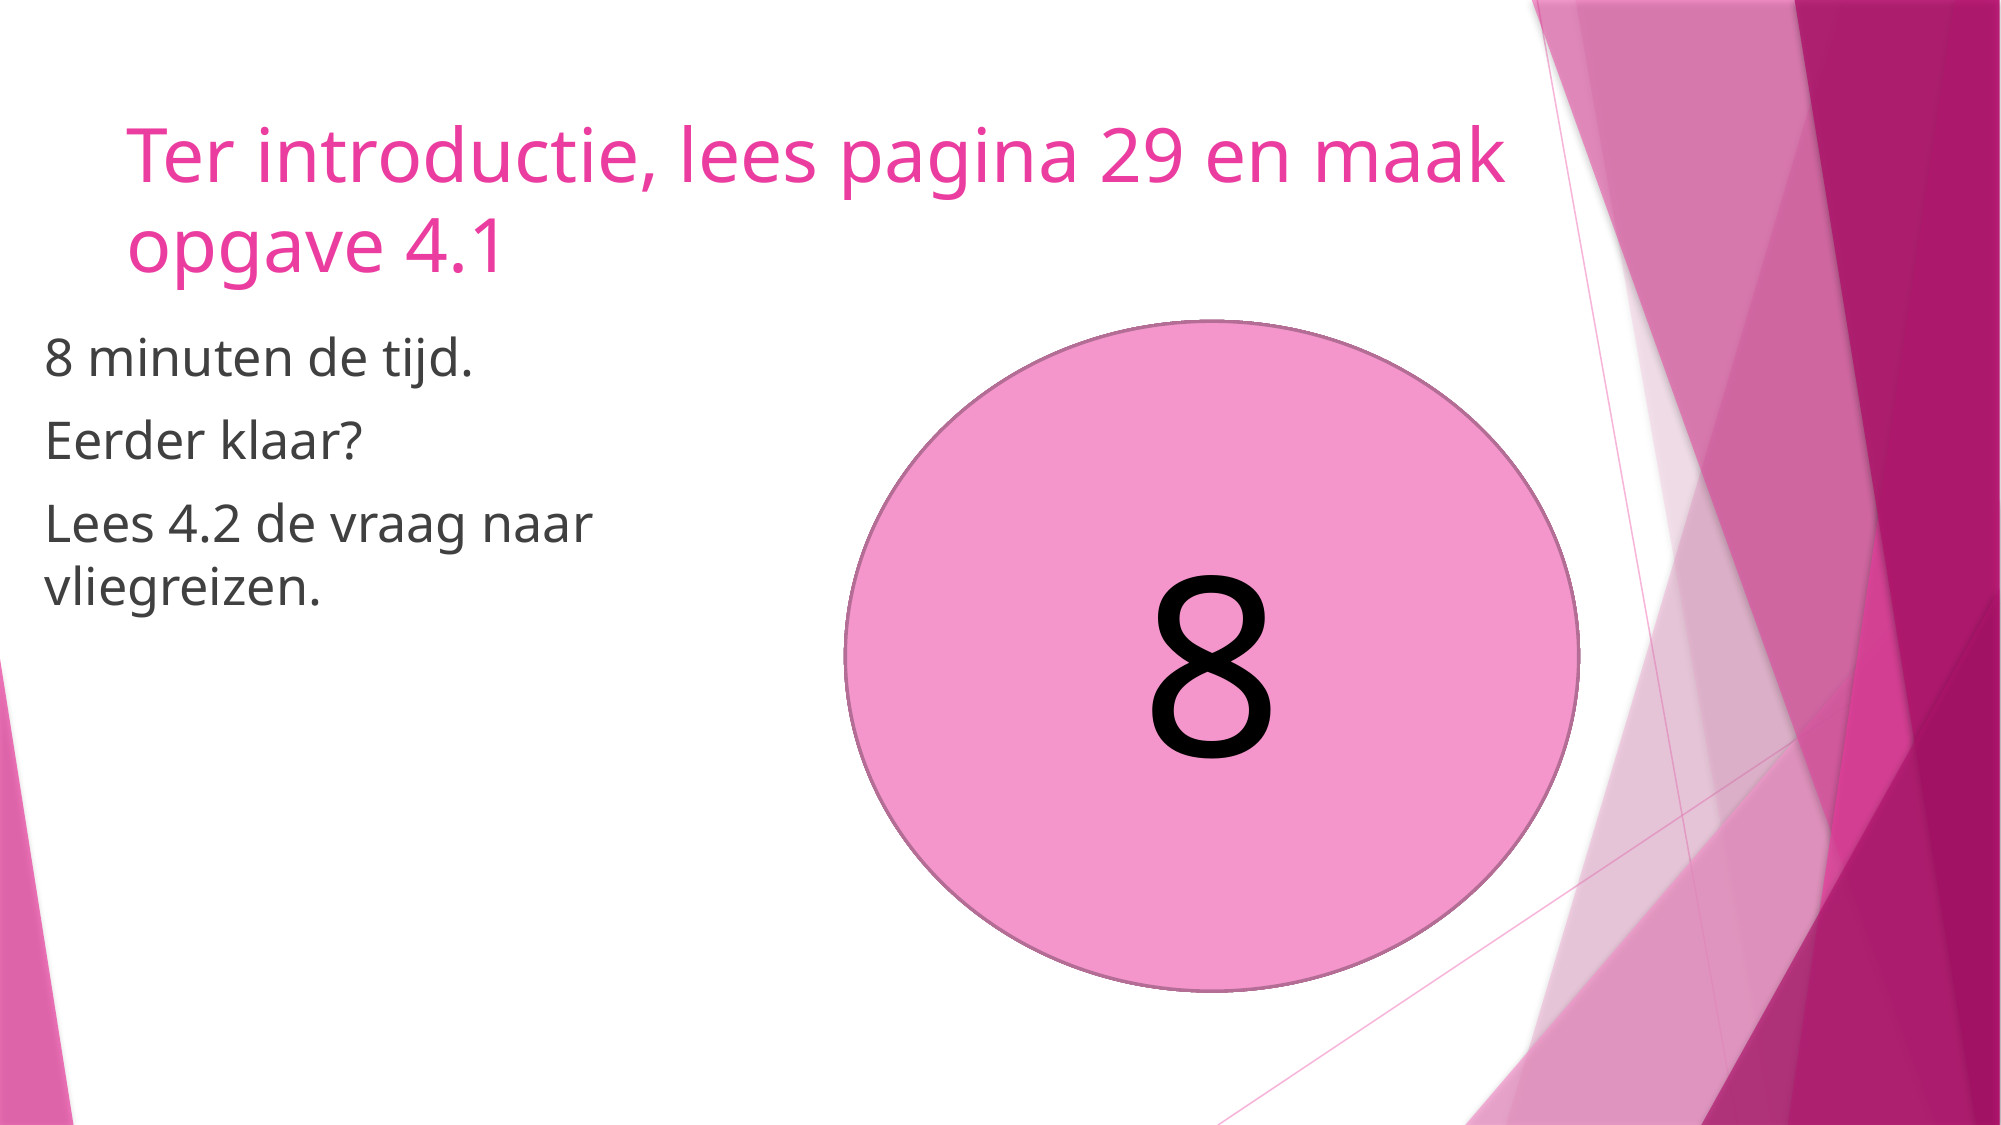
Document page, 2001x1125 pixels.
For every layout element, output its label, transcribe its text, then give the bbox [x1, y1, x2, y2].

list 8 minuten de tijd. Eerder klaar? Lees 4.2 de vraag naar vliegreizen. [29, 316, 846, 991]
title Ter introductie, lees pagina 29 en maak opgave 4.1 [111, 99, 1568, 317]
text_box 8 [843, 319, 1581, 993]
